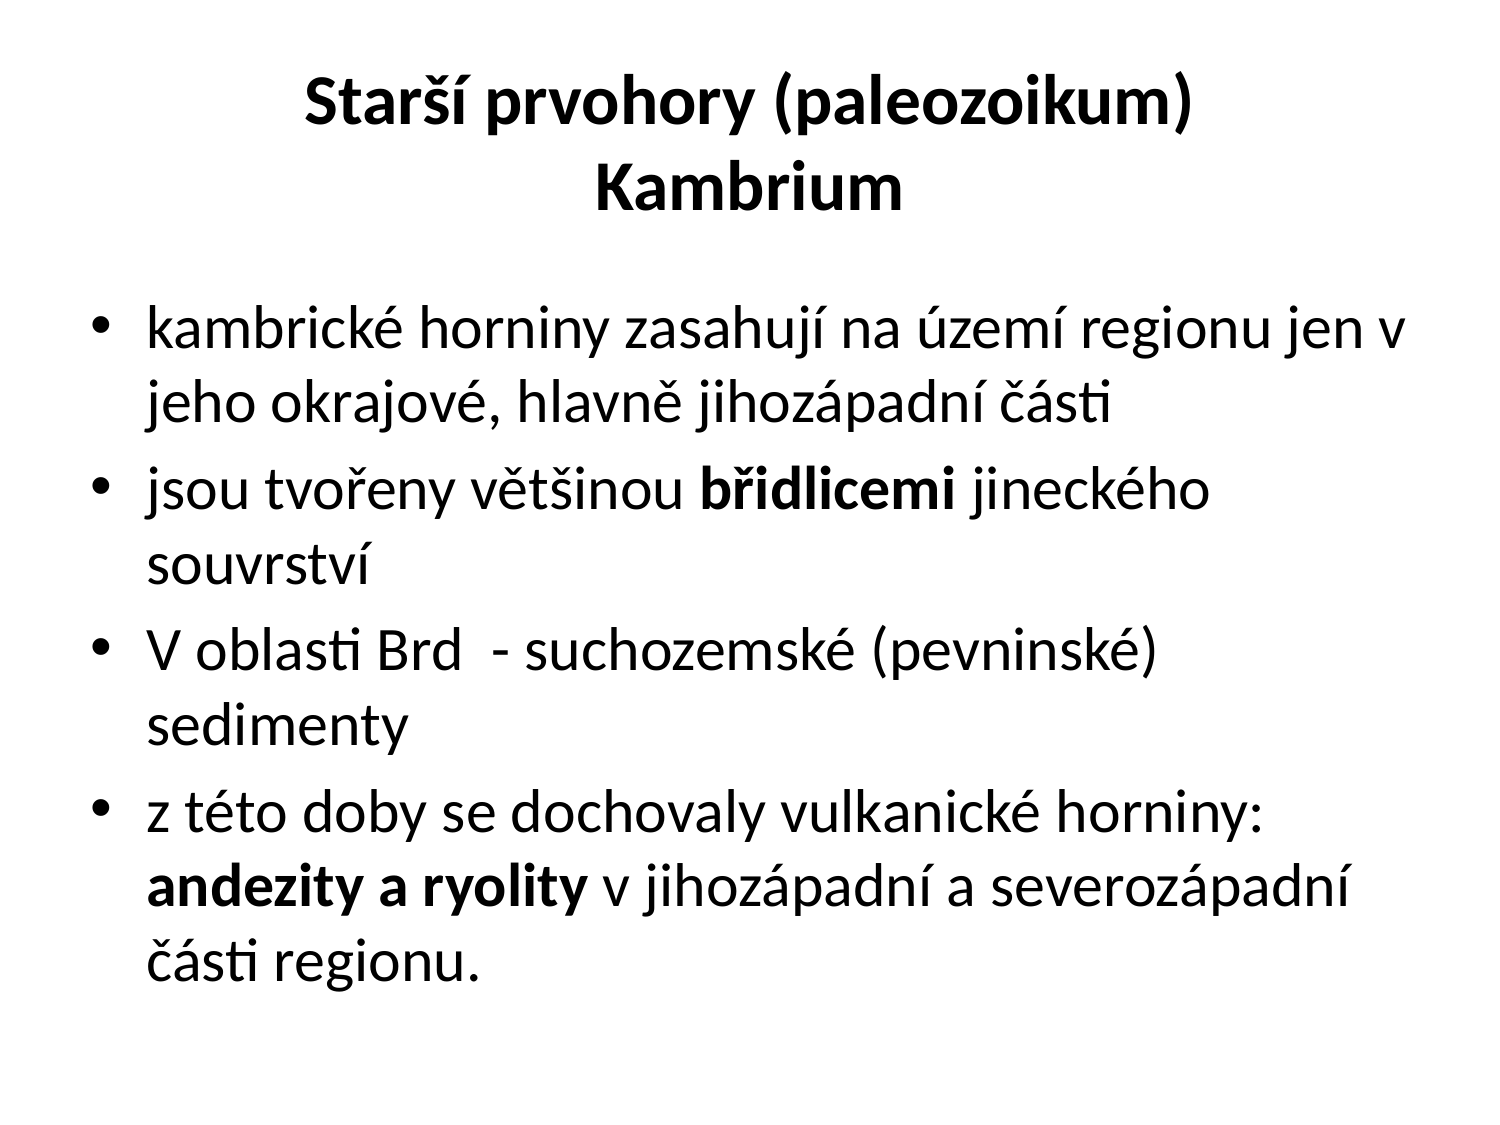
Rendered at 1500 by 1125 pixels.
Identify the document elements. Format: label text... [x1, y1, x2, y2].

title Starší prvohory (paleozoikum) Kambrium [75, 45, 1425, 233]
list kambrické horniny zasahují na území regionu jen v jeho okrajové, hlavně jihozápadní části jsou tvořeny většinou břidlicemi jineckého souvrství V oblasti Brd - suchozemské (pevninské) sedimenty z této doby se dochovaly vulkanické horniny: andezity a ryolity v jihozápadní a severozápadní části regionu. [75, 278, 1425, 1005]
